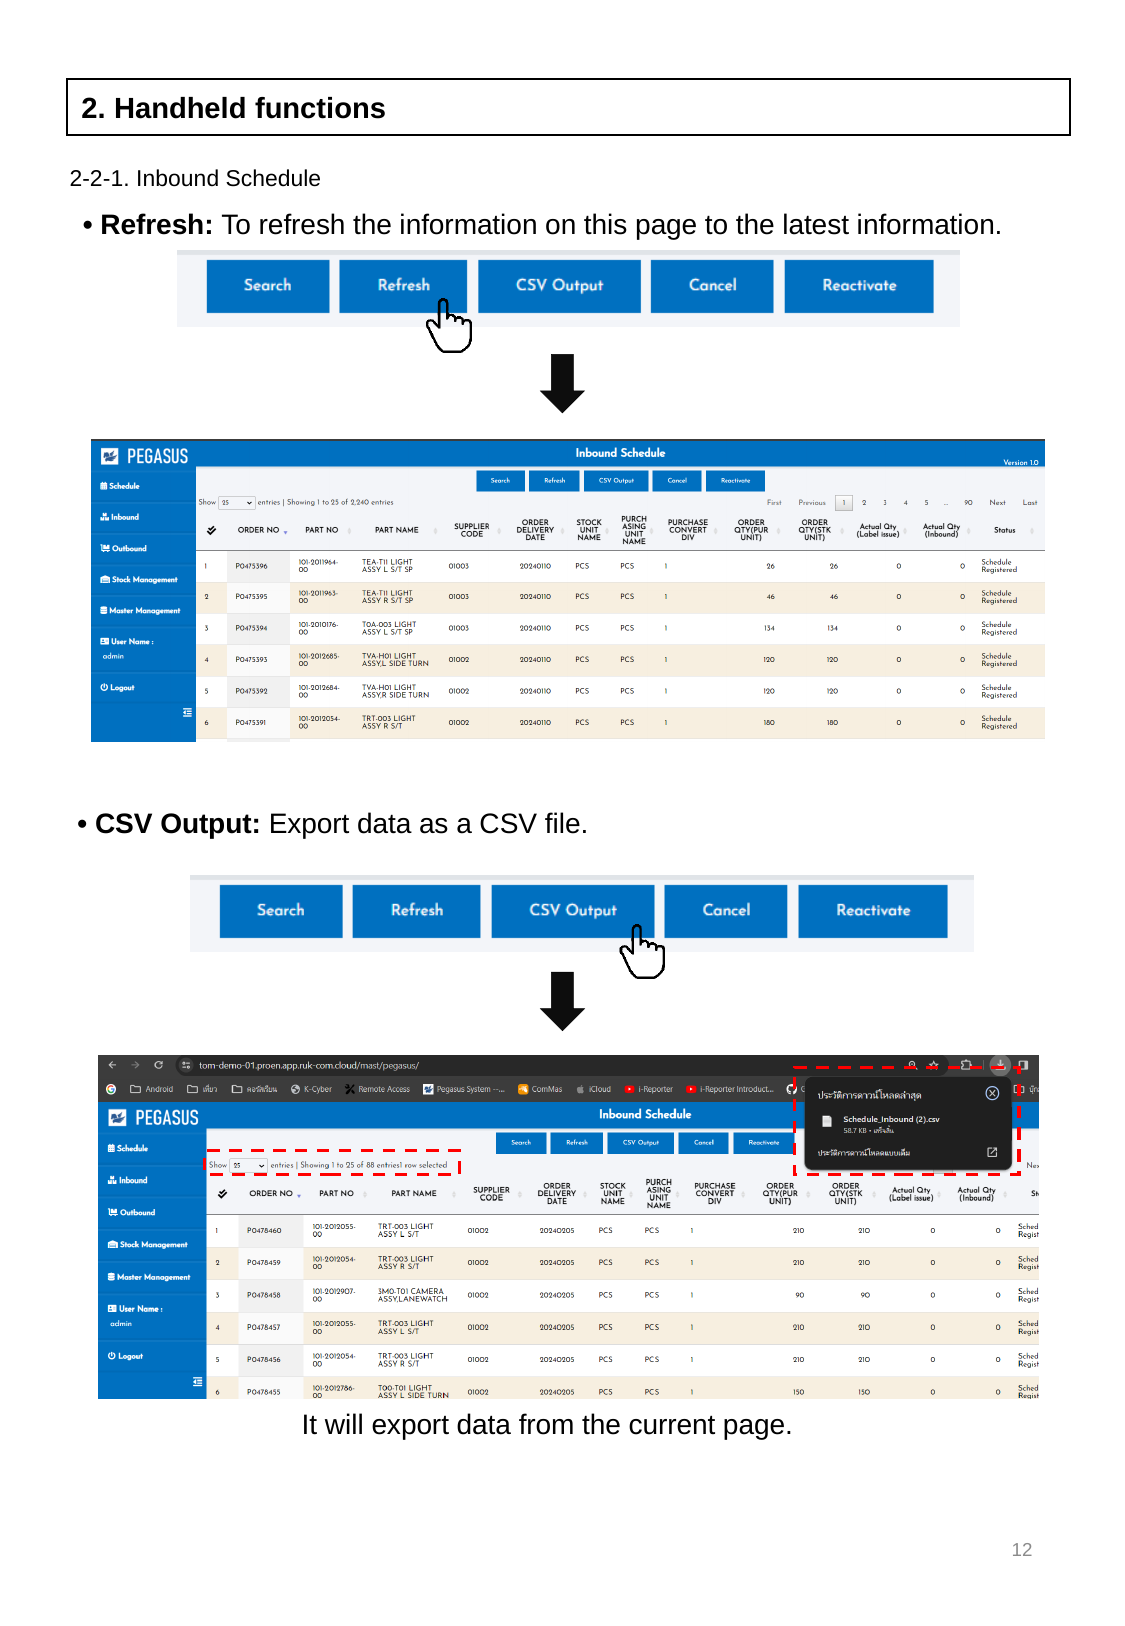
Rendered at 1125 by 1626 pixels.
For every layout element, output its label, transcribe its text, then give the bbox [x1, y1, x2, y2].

text_box 2. Handheld functions [66, 78, 1071, 136]
picture [91, 439, 1045, 742]
text_box [537, 971, 587, 1033]
picture [98, 1055, 1039, 1399]
text_box [537, 353, 587, 415]
slide_number 12 [794, 1506, 1048, 1593]
picture [190, 875, 974, 979]
picture [177, 250, 960, 353]
text_box • Refresh: To refresh the information on this page to the latest information. [68, 198, 1096, 248]
text_box • CSV Output: Export data as a CSV file. [62, 797, 1091, 847]
text_box It will export data from the current page. [286, 1399, 850, 1448]
text_box 2-2-1. Inbound Schedule [54, 156, 744, 199]
